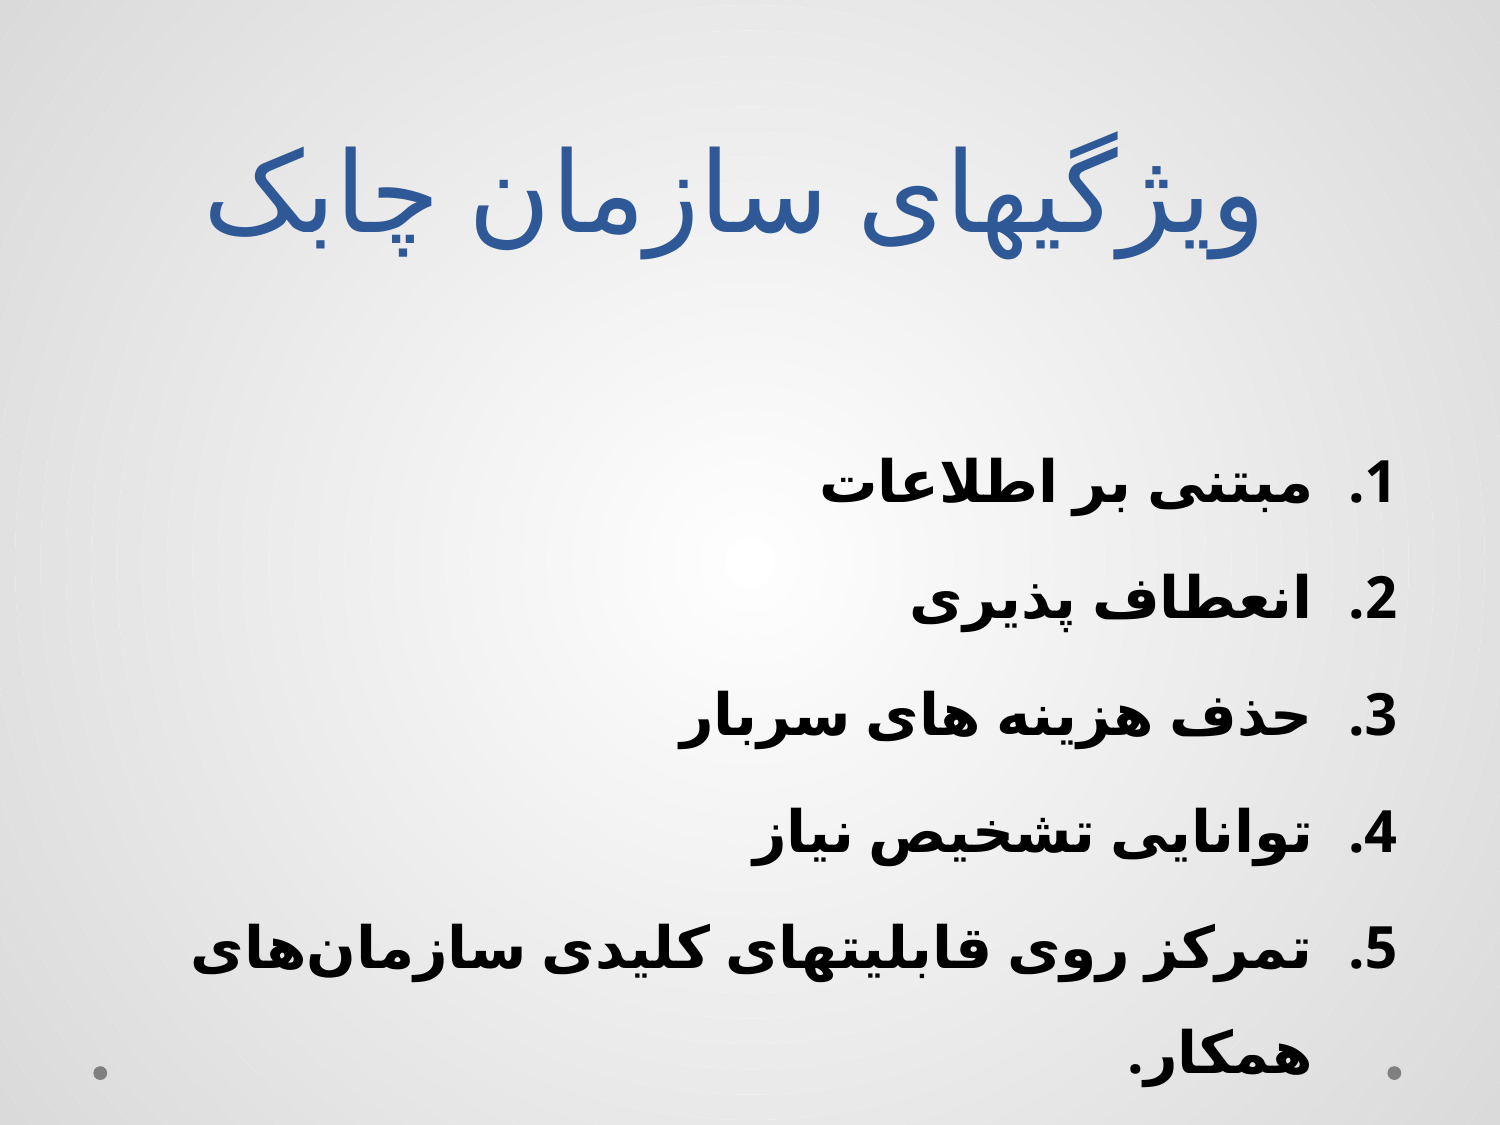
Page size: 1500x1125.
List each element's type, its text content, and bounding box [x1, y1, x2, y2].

list مبتنی بر اطلاعات انعطاف پذیری حذف هزینه های سربار توانایی تشخیص نیاز تمرکز روی قابلیتهای کلیدی سازمان‌های همکار. [62, 401, 1413, 1122]
title ویژگیهای سازمان چابک [75, 0, 1425, 263]
